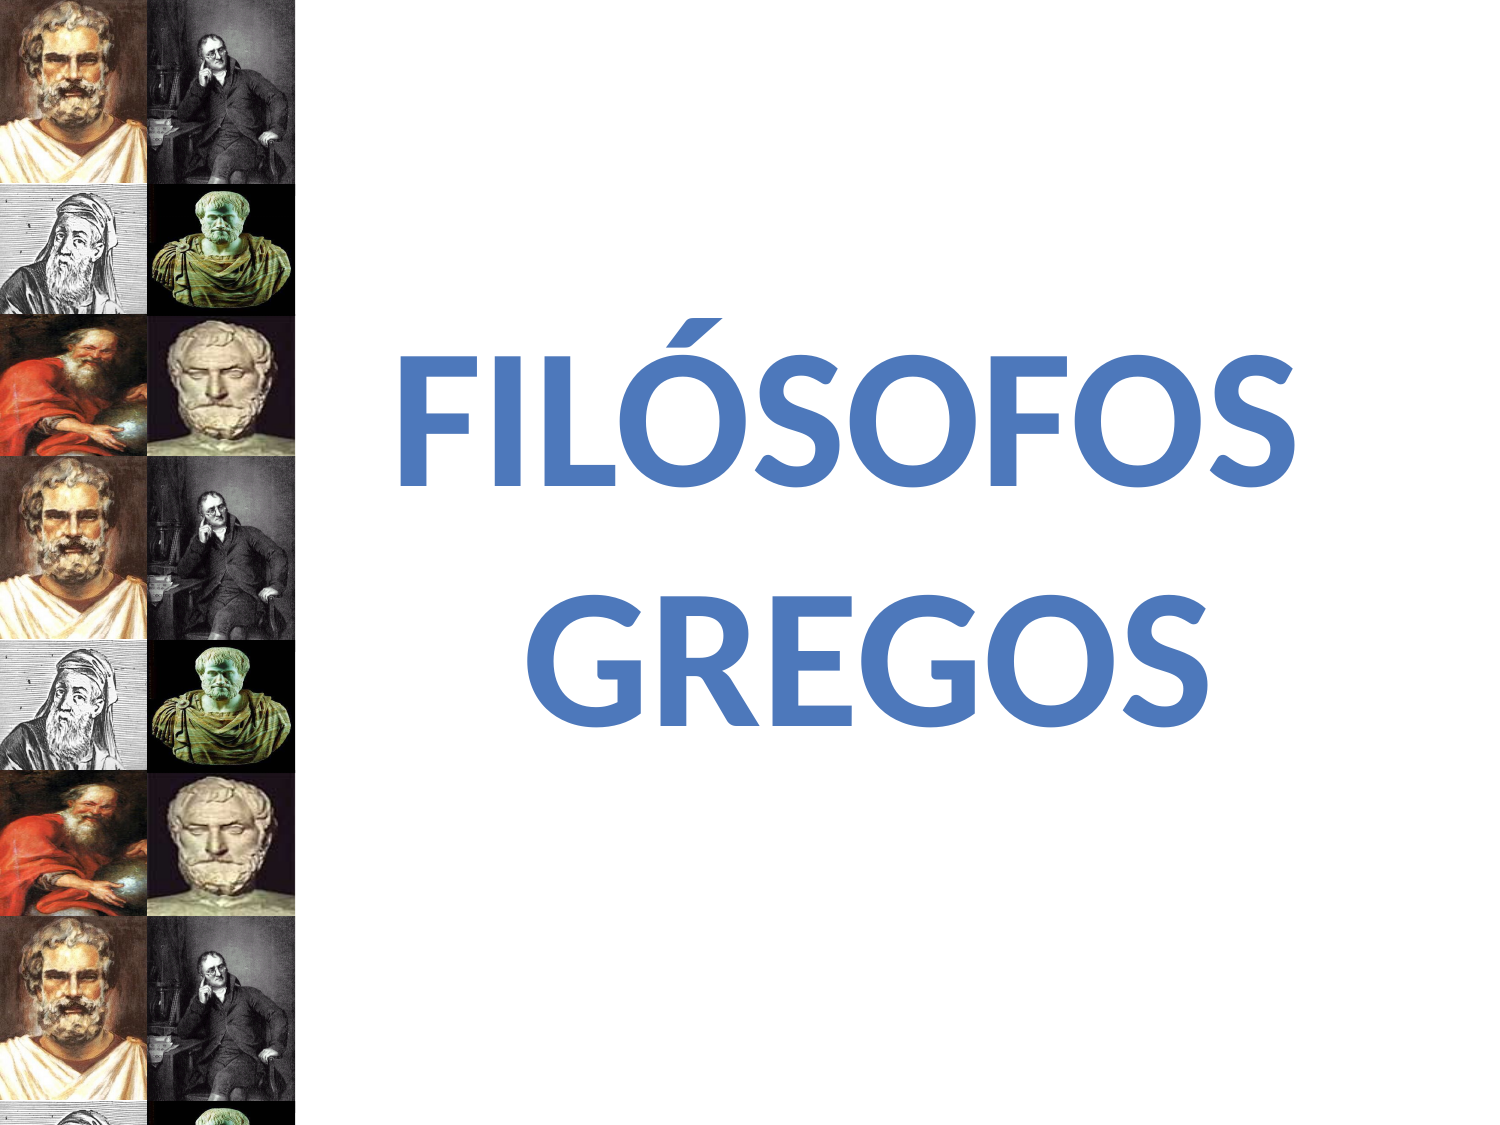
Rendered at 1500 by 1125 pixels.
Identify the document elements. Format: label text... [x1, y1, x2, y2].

picture [0, 0, 296, 1125]
text_box Filósofos gregos [371, 278, 1365, 774]
